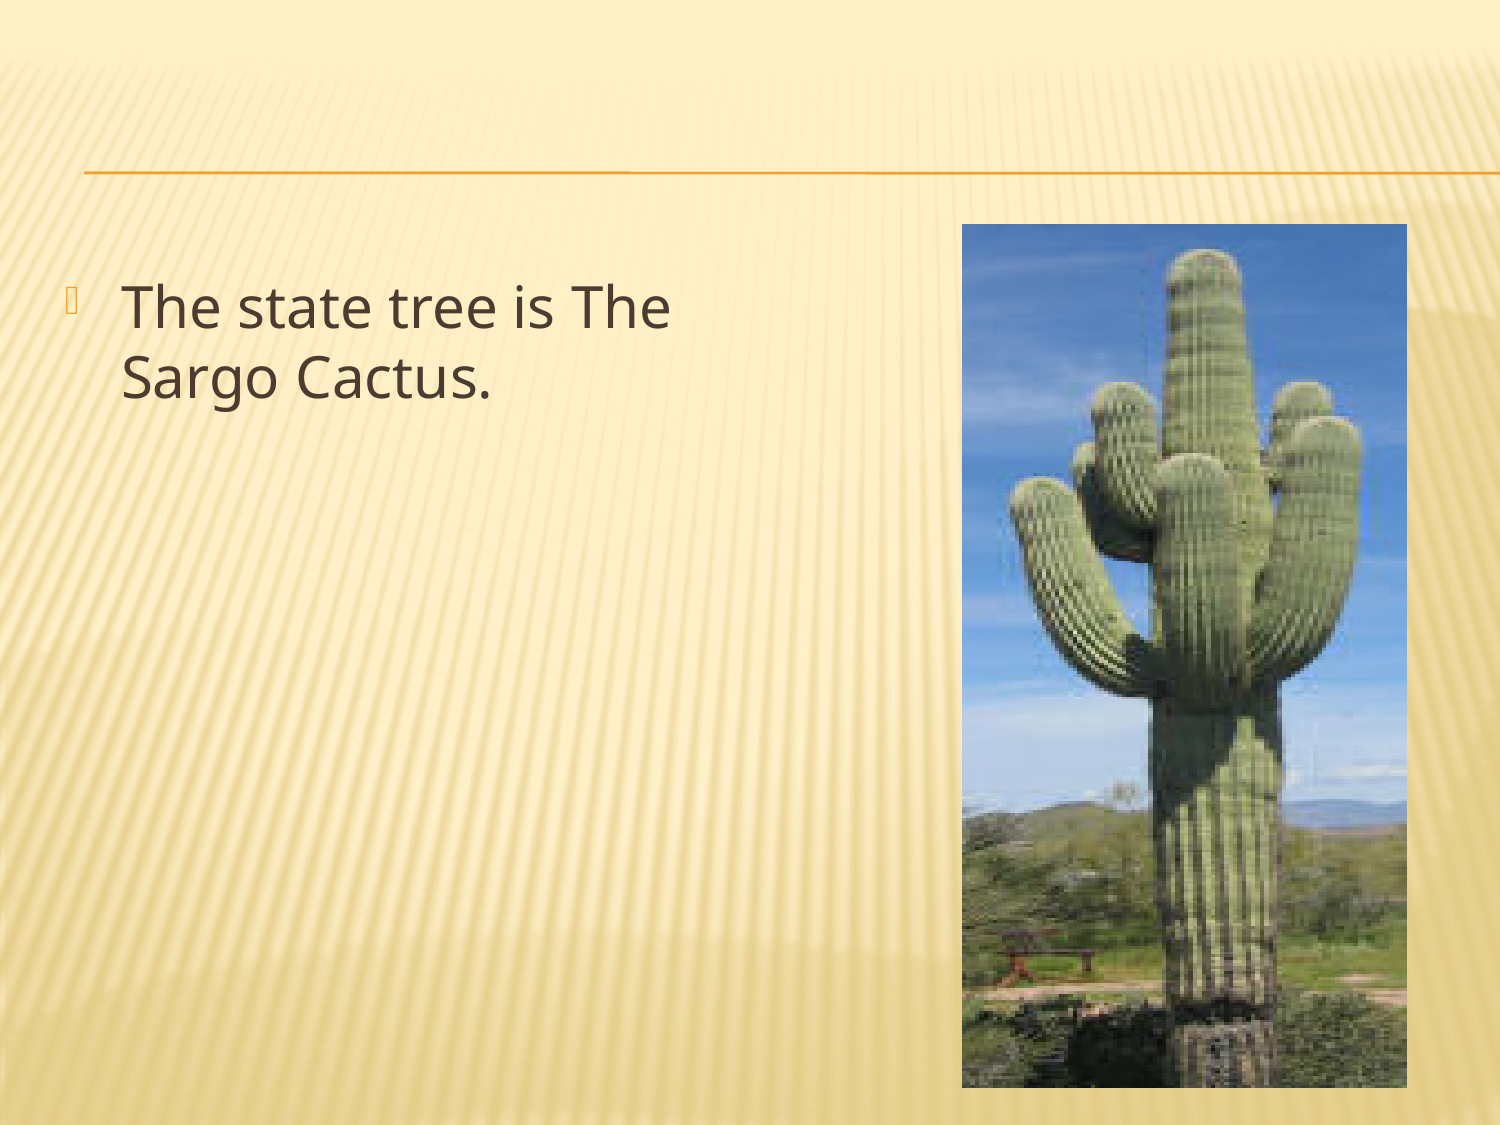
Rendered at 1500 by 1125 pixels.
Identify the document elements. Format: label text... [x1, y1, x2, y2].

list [962, 224, 1407, 1088]
list The state tree is The Sargo Cactus. [50, 262, 738, 1038]
